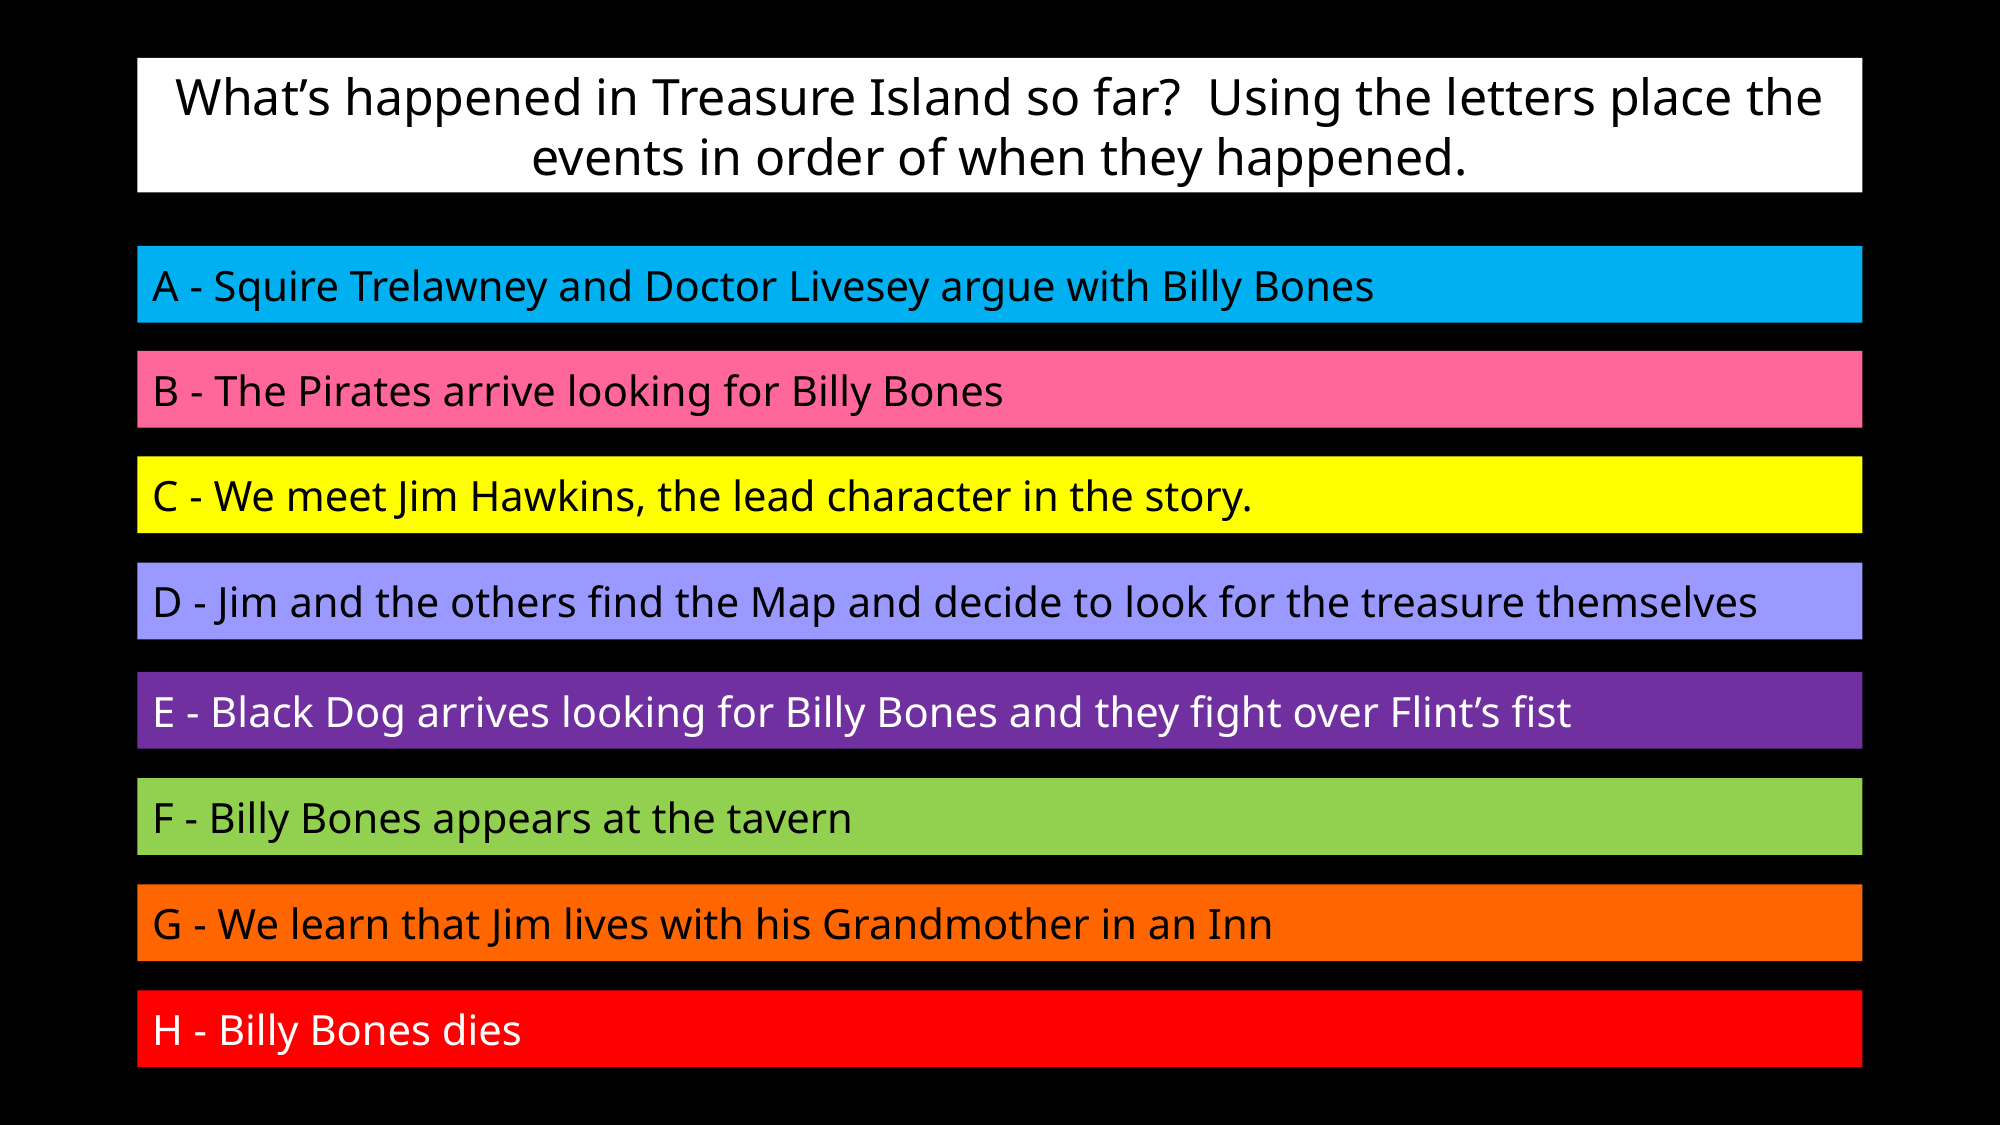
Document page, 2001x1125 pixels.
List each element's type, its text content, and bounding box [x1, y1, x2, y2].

text_box D - Jim and the others find the Map and decide to look for the treasure themselves [137, 562, 1863, 640]
text_box B - The Pirates arrive looking for Billy Bones [137, 350, 1863, 428]
text_box G - We learn that Jim lives with his Grandmother in an Inn [137, 884, 1863, 962]
text_box What’s happened in Treasure Island so far? Using the letters place the events in order of when they happened. [137, 57, 1863, 193]
text_box C - We meet Jim Hawkins, the lead character in the story. [137, 456, 1863, 534]
text_box F - Billy Bones appears at the tavern [137, 778, 1863, 855]
text_box H - Billy Bones dies [137, 990, 1863, 1068]
text_box A - Squire Trelawney and Doctor Livesey argue with Billy Bones [137, 245, 1863, 323]
text_box E - Black Dog arrives looking for Billy Bones and they fight over Flint’s fist [137, 671, 1863, 749]
